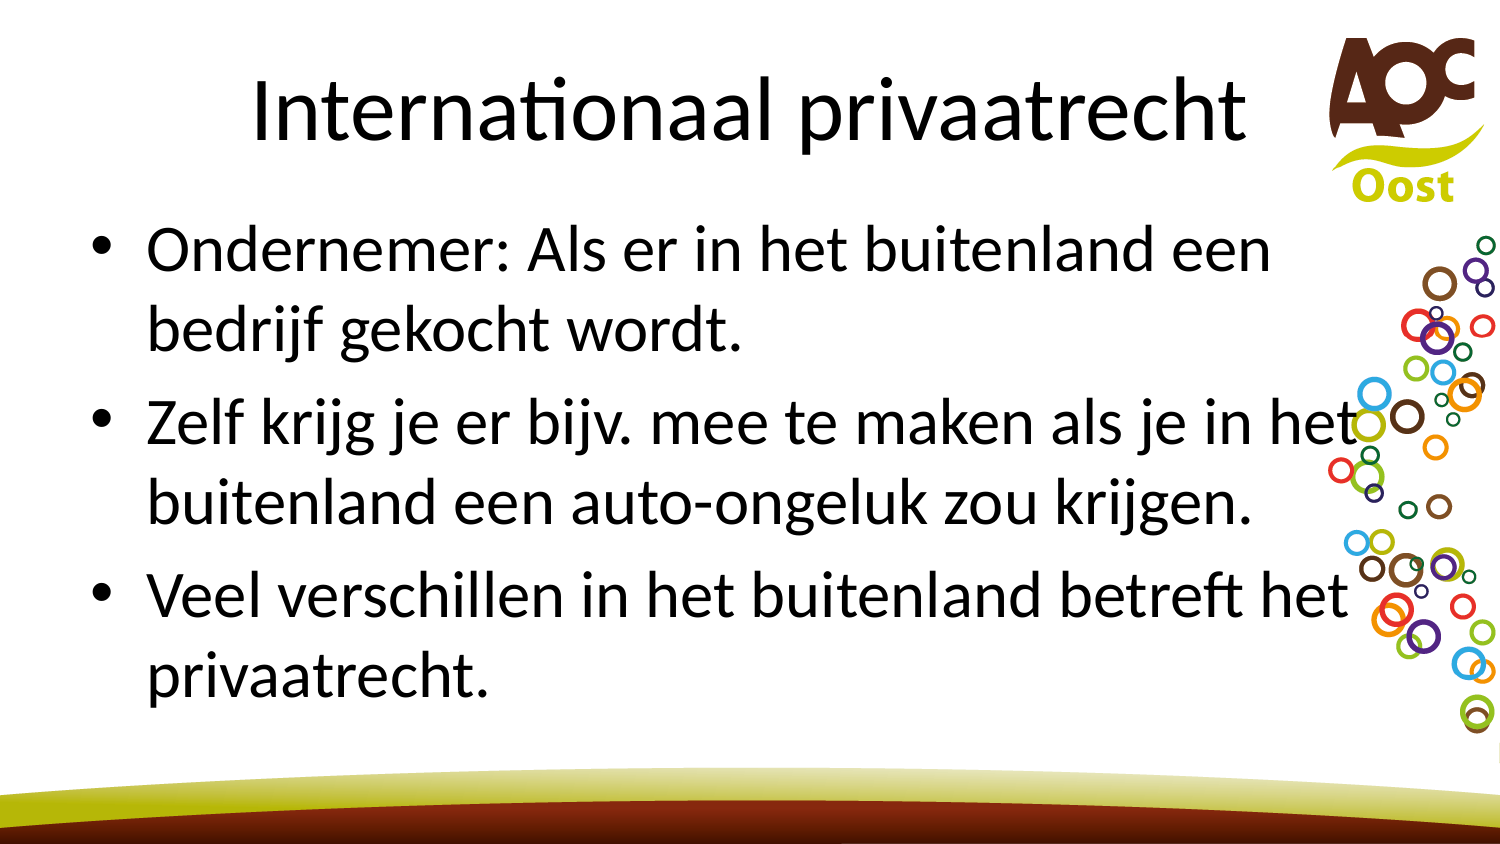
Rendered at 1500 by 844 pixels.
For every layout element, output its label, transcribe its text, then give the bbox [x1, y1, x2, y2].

list Ondernemer: Als er in het buitenland een bedrijf gekocht wordt. Zelf krijg je er bijv. mee te maken als je in het buitenland een auto-ongeluk zou krijgen. Veel verschillen in het buitenland betreft het privaatrecht. [75, 196, 1425, 754]
picture [0, 0, 1500, 844]
title Internationaal privaatrecht [75, 33, 1425, 175]
